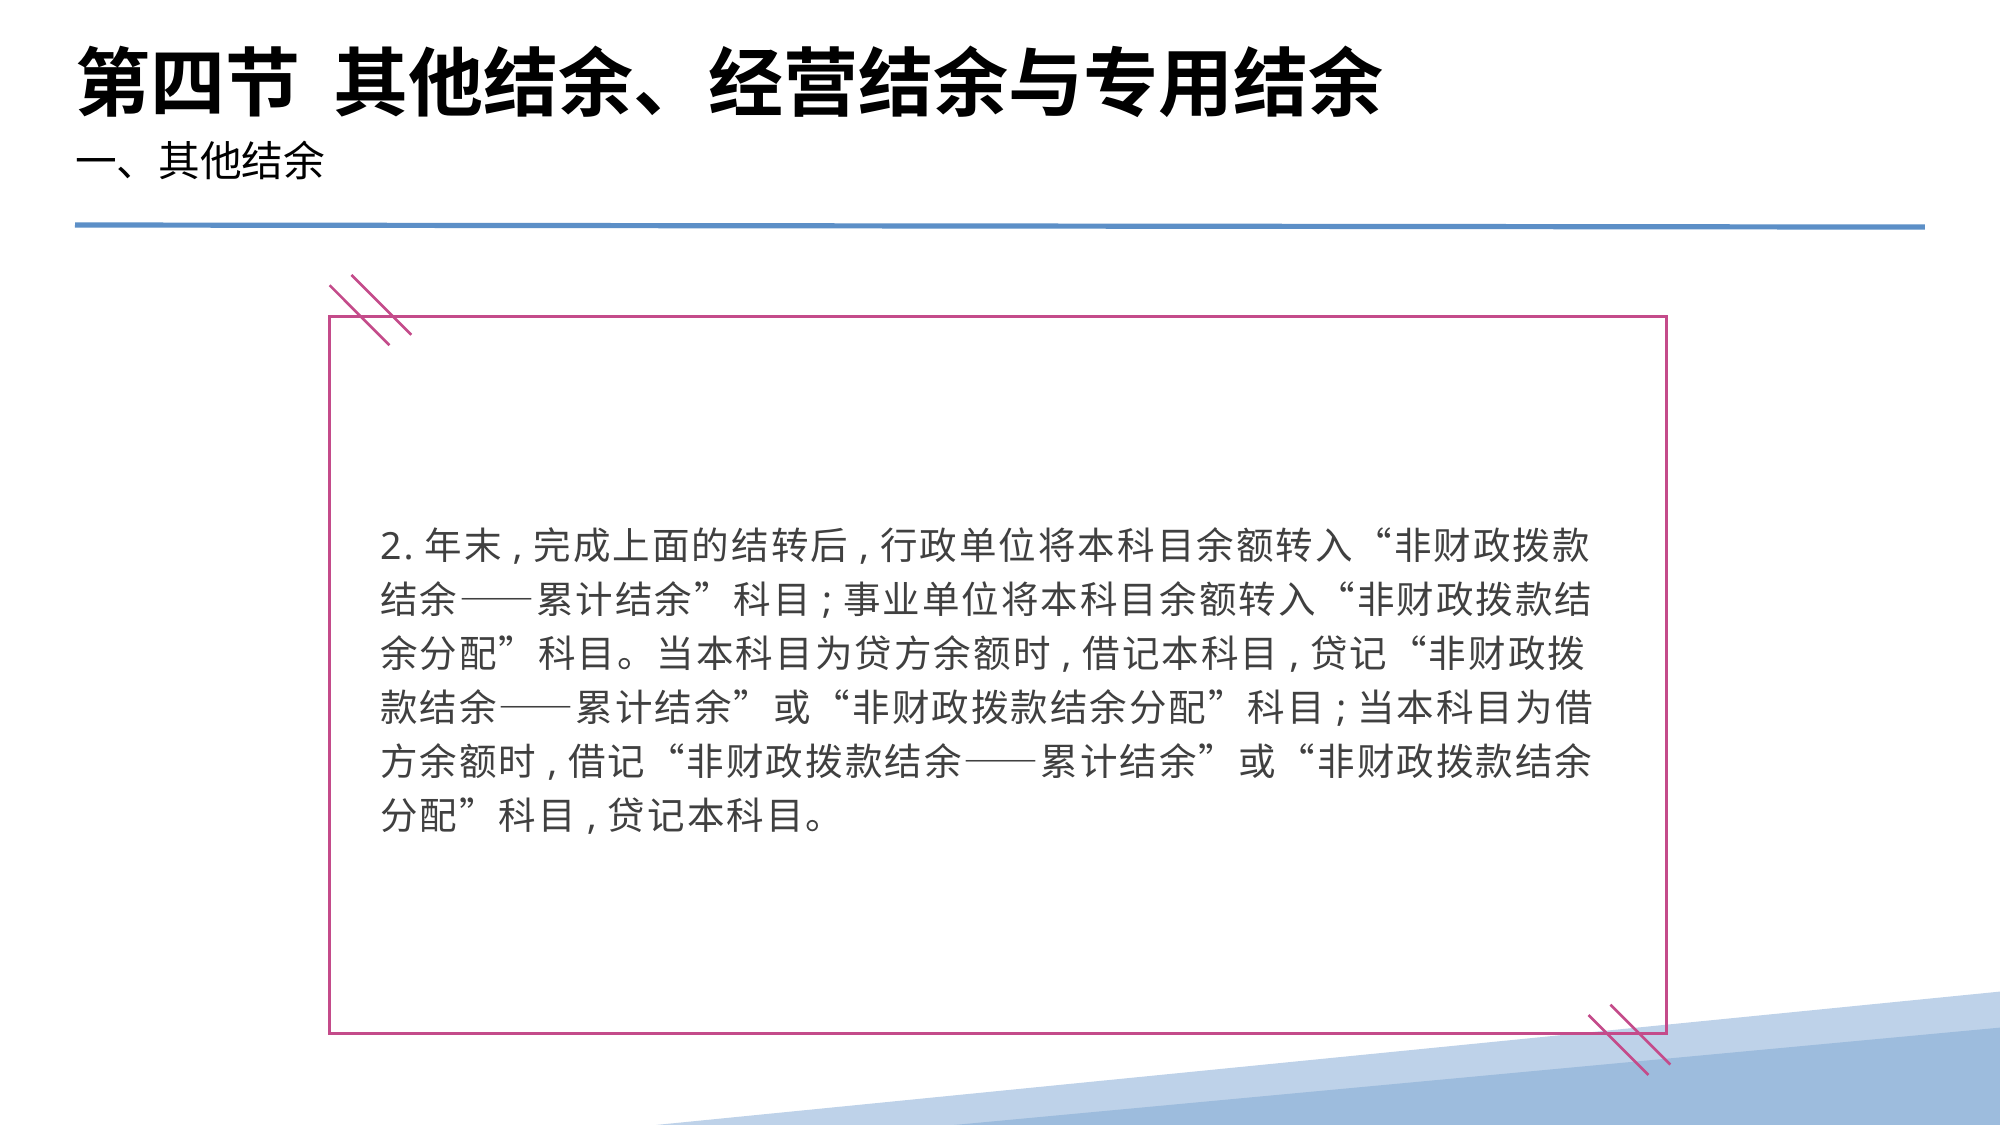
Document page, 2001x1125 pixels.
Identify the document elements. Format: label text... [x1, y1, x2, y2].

text_box 第四节 其他结余、经营结余与专用结余 [75, 24, 1925, 124]
text_box [328, 316, 1668, 1034]
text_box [351, 274, 412, 335]
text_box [329, 285, 390, 346]
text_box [656, 991, 2000, 1125]
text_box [1610, 1004, 1671, 1065]
text_box 2.年末,完成上面的结转后,行政单位将本科目余额转入“非财政拨款结余——累计结余”科目;事业单位将本科目余额转入“非财政拨款结余分配”科目。当本科目为贷方余额时,借记本科目,贷记“非财政拨款结余——累计结余”或“非财政拨款结余分配”科目;当本科目为借方余额时,借记“非财政拨款结余——累计结余”或“非财政拨款结余分配”科目,贷记本科目。 [369, 388, 1627, 962]
text_box 一、其他结余 [75, 124, 1925, 200]
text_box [1588, 1015, 1649, 1075]
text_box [74, 224, 1925, 228]
